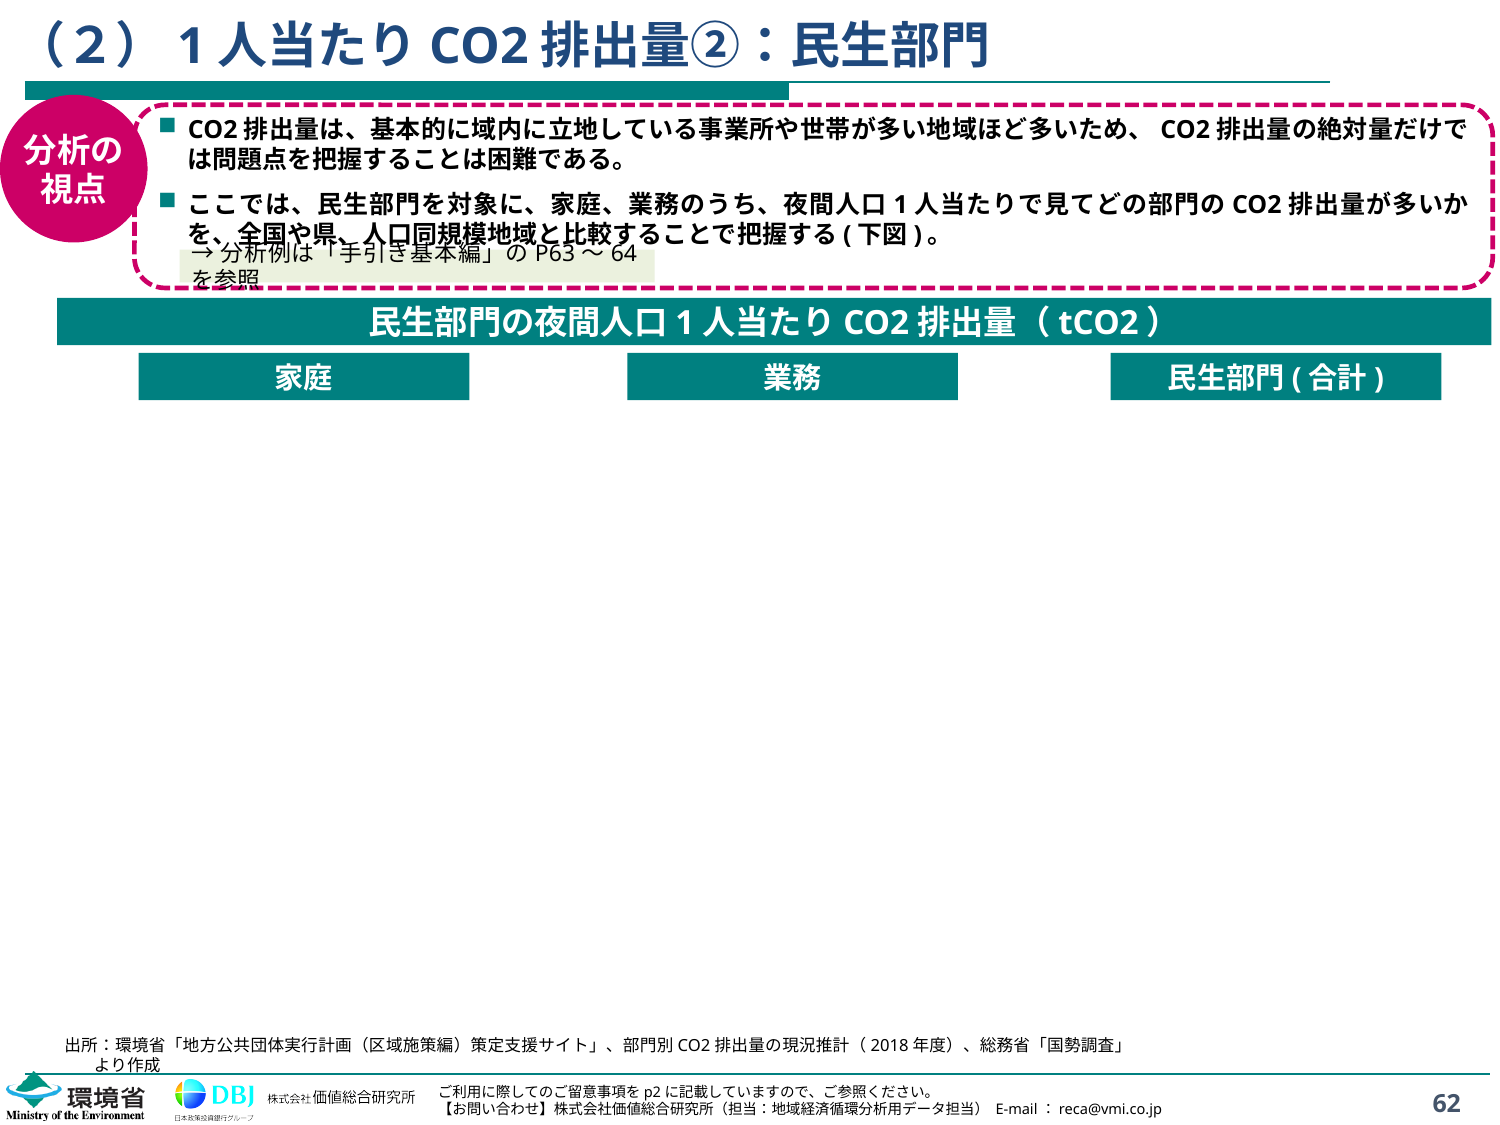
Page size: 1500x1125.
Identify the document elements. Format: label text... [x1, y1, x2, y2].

text_box 家庭 [138, 352, 470, 401]
title （２）1人当たりCO2排出量②：民生部門 [0, 0, 1304, 82]
text_box →分析例は「手引き基本編」のP63～64を参照 [179, 249, 655, 283]
text_box 業務 [627, 352, 958, 401]
text_box CO2排出量は、基本的に域内に立地している事業所や世帯が多い地域ほど多いため、CO2排出量の絶対量だけでは問題点を把握することは困難である。 ここでは、民生部門を対象に、家庭、業務のうち、夜間人口1人当たりで見てどの部門のCO2排出量が多いかを、全国や県、人口同規模地域と比較することで把握する(下図)。 [134, 104, 1493, 288]
picture [2, 1071, 148, 1125]
text_box 民生部門(合計) [1110, 352, 1442, 401]
slide_number 62 [1393, 1079, 1500, 1122]
text_box 民生部門の夜間人口1人当たりCO2排出量（tCO2） [57, 297, 1492, 346]
text_box 分析の 視点 [0, 94, 148, 243]
text_box 出所：環境省「地方公共団体実行計画（区域施策編）策定支援サイト」、部門別CO2排出量の現況推計（2018年度）、総務省「国勢調査」より作成 [49, 1027, 1147, 1082]
picture [171, 1082, 419, 1125]
